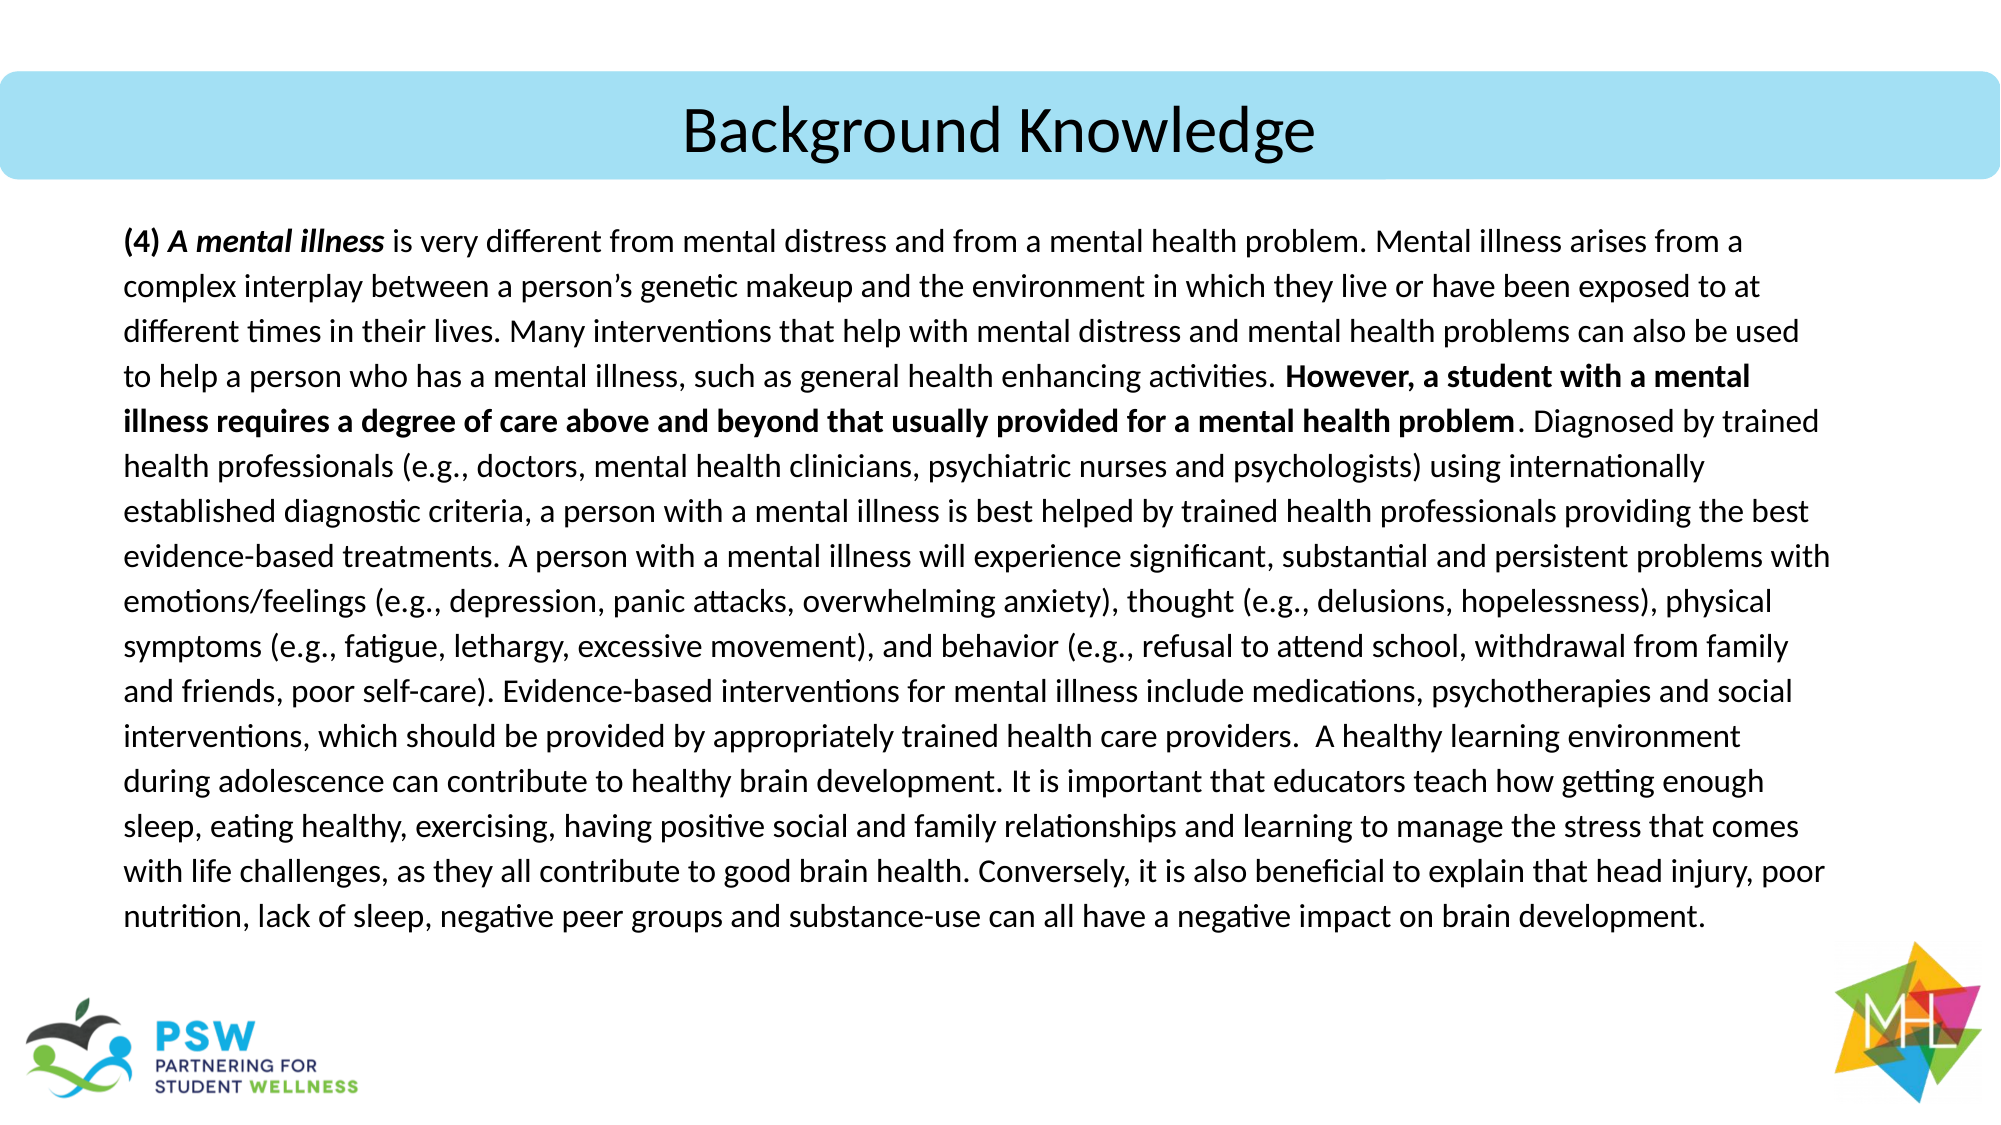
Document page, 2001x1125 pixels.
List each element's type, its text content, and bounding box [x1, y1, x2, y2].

picture [0, 0, 2001, 1125]
text_box Background Knowledge [0, 72, 2000, 179]
list (4) A mental illness is very different from mental distress and from a mental health problem. Mental illness arises from a complex interplay between a person’s genetic makeup and the environment in which they live or have been exposed to at different times in their lives. Many interventions that help with mental distress and mental health problems can also be used to help a person who has a mental illness, such as general health enhancing activities. However, a student with a mental illness requires a degree of care above and beyond that usually provided for a mental health problem. Diagnosed by trained health professionals (e.g., doctors, mental health clinicians, psychiatric nurses and psychologists) using internationally established diagnostic criteria, a person with a mental illness is best helped by trained health professionals providing the best evidence-based treatments. A person with a mental illness will experience significant, substantial and persistent problems with emotions/feelings (e.g., depression, panic attacks, overwhelming anxiety), thought (e.g., delusions, hopelessness), physical symptoms (e.g., fatigue, lethargy, excessive movement), and behavior (e.g., refusal to attend school, withdrawal from family and friends, poor self-care). Evidence-based interventions for mental illness include medications, psychotherapies and social interventions, which should be provided by appropriately trained health care providers. A healthy learning environment during adolescence can contribute to healthy brain development. It is important that educators teach how getting enough sleep, eating healthy, exercising, having positive social and family relationships and learning to manage the stress that comes with life challenges, as they all contribute to good brain health. Conversely, it is also beneficial to explain that head injury, poor nutrition, lack of sleep, negative peer groups and substance-use can all have a negative impact on brain development. [108, 206, 1892, 919]
